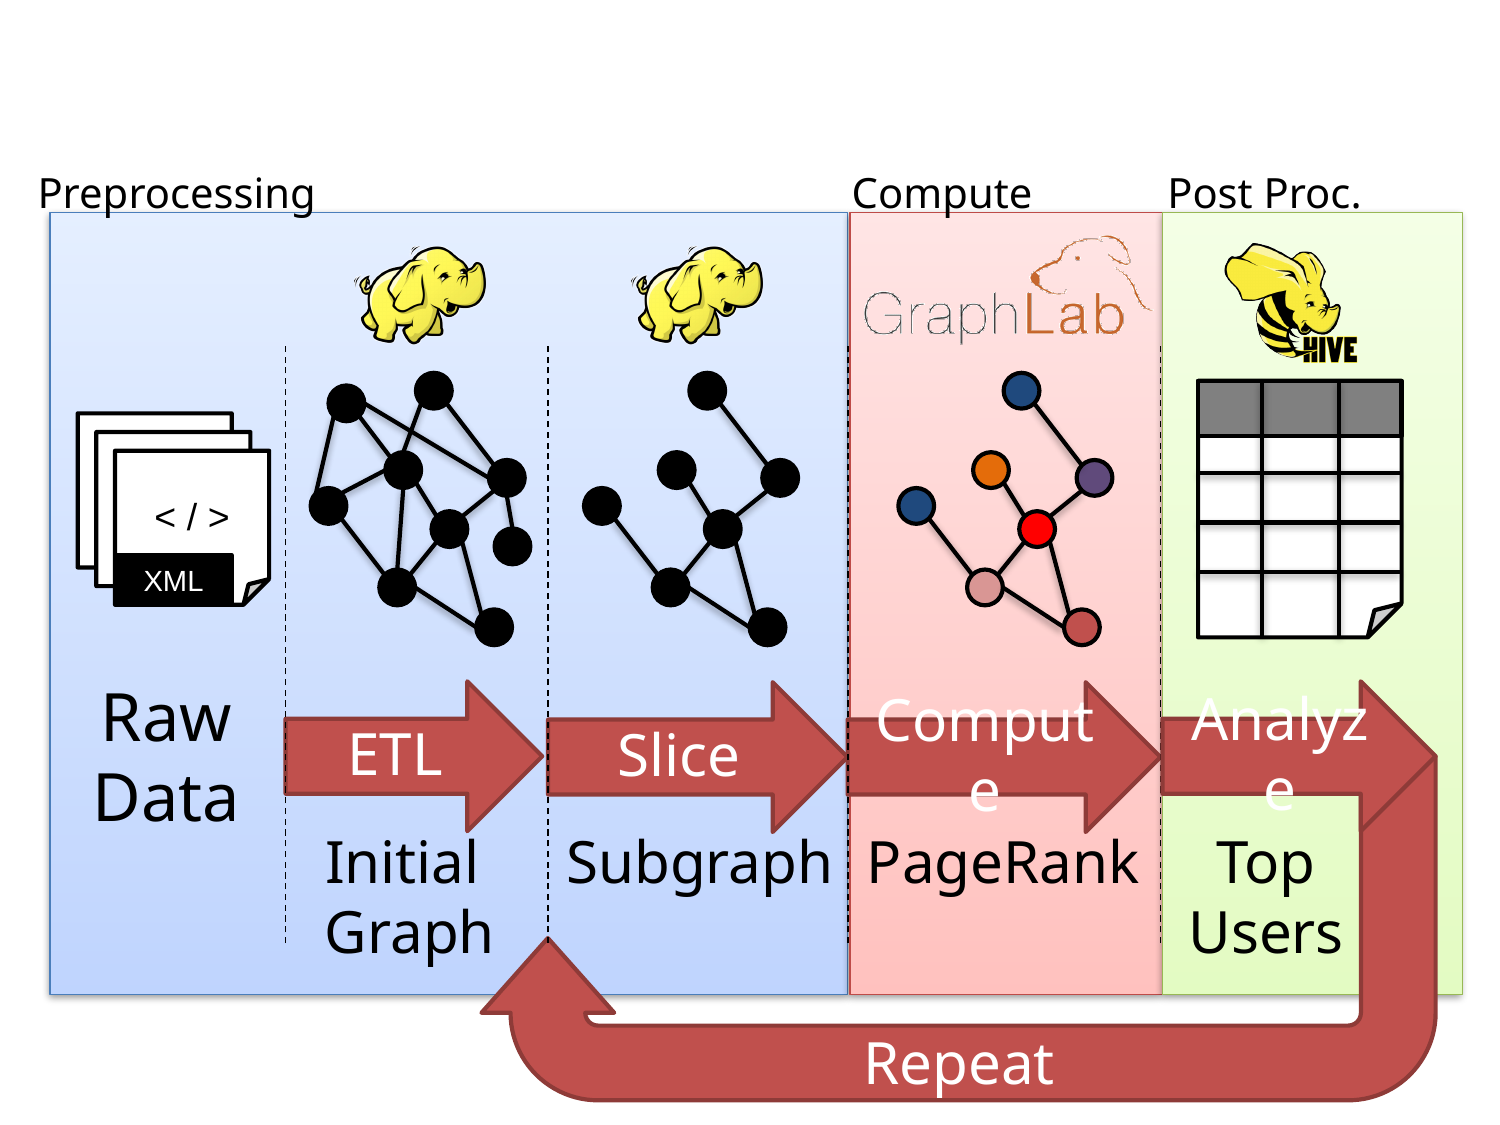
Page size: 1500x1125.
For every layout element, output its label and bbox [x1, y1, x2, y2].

text_box [46, 159, 845, 995]
text_box [849, 227, 1171, 944]
text_box [847, 159, 1160, 225]
text_box [285, 224, 549, 975]
text_box [77, 413, 270, 605]
text_box [1162, 159, 1463, 995]
text_box [1184, 237, 1402, 975]
text_box [575, 224, 849, 944]
text_box [481, 756, 1436, 1101]
